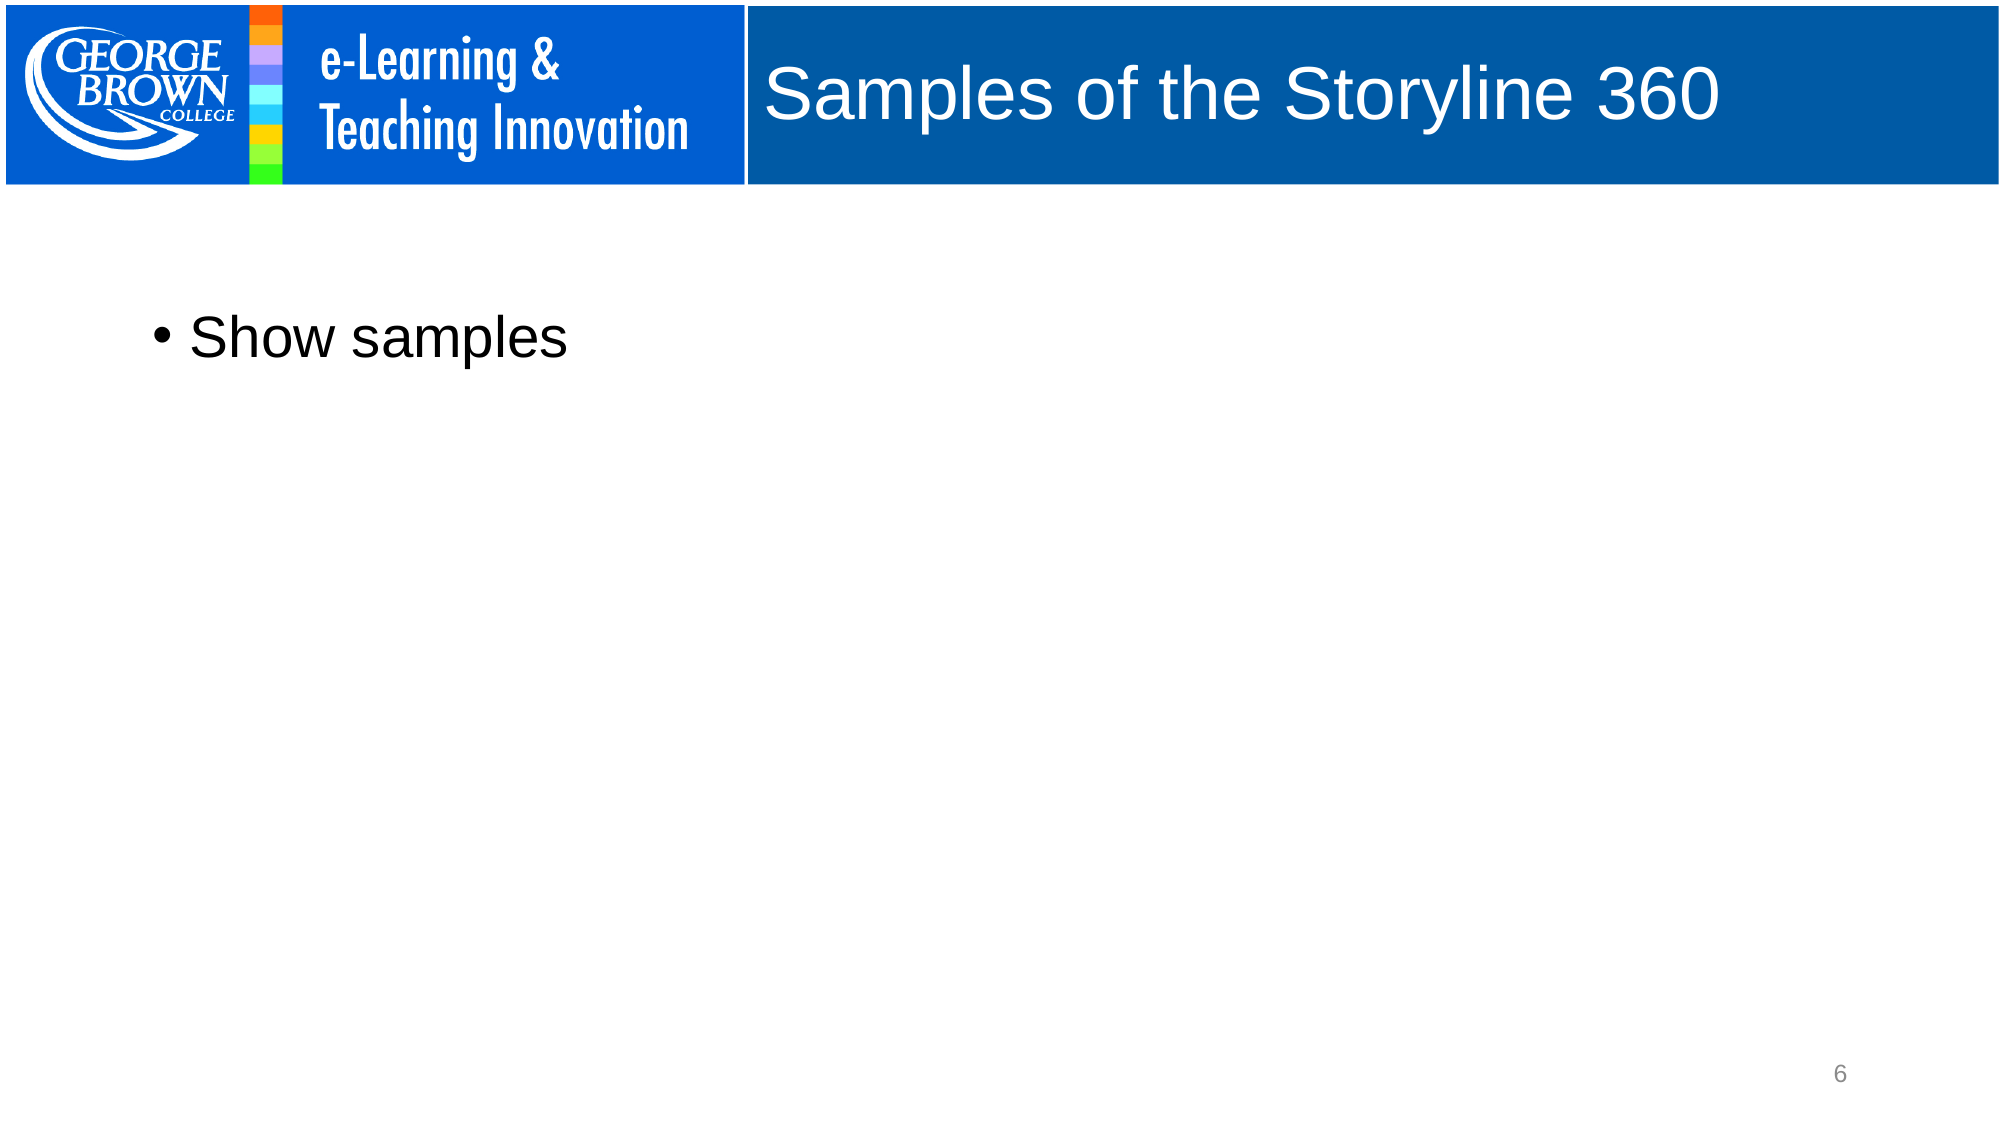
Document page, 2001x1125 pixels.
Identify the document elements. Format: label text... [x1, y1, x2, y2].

slide_number 6 [1758, 1042, 1863, 1103]
title Samples of the Storyline 360 [748, 6, 1999, 185]
picture [0, 0, 750, 190]
list Show samples [137, 299, 1863, 1014]
